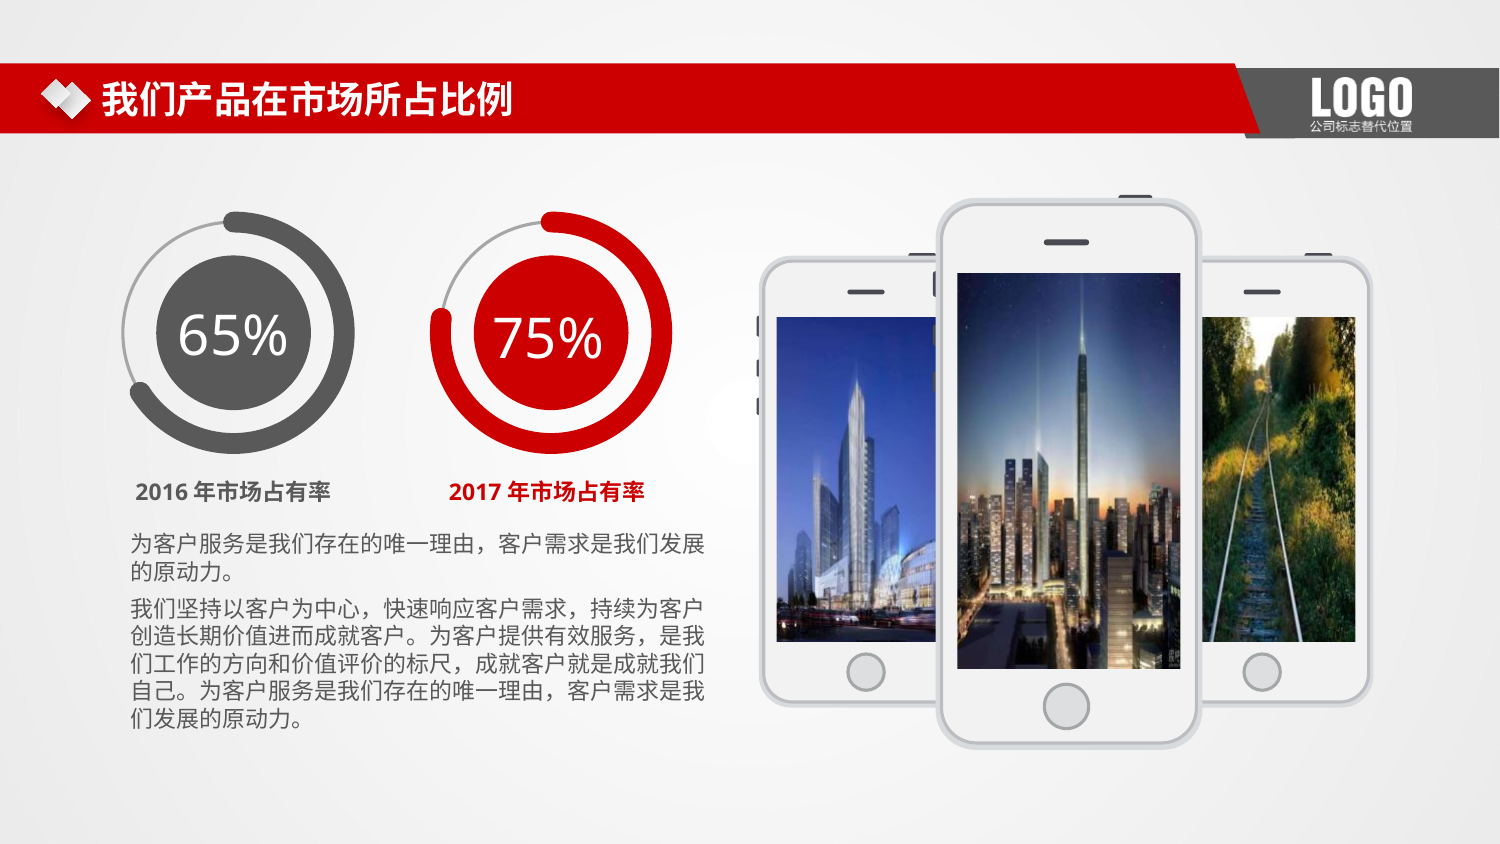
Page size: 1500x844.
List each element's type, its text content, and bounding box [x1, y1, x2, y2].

text_box 2017年市场占有率 [437, 471, 657, 511]
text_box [155, 255, 312, 411]
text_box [440, 221, 663, 444]
text_box 我们产品在市场所占比例 [90, 69, 526, 127]
picture [1310, 77, 1412, 132]
text_box 2016年市场占有率 [124, 471, 344, 511]
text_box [1207, 252, 1374, 708]
text_box 为客户服务是我们存在的唯一理由，客户需求是我们发展的原动力。 我们坚持以客户为中心，快速响应客户需求，持续为客户创造长期价值进而成就客户。为客户提供有效服务，是我们工作的方向和价值评价的标尺，成就客户就是成就我们自己。为客户服务是我们存在的唯一理由，客户需求是我们发展的原动力。 [119, 524, 727, 738]
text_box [473, 255, 629, 411]
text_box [756, 252, 927, 708]
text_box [932, 194, 1203, 750]
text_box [122, 221, 345, 444]
